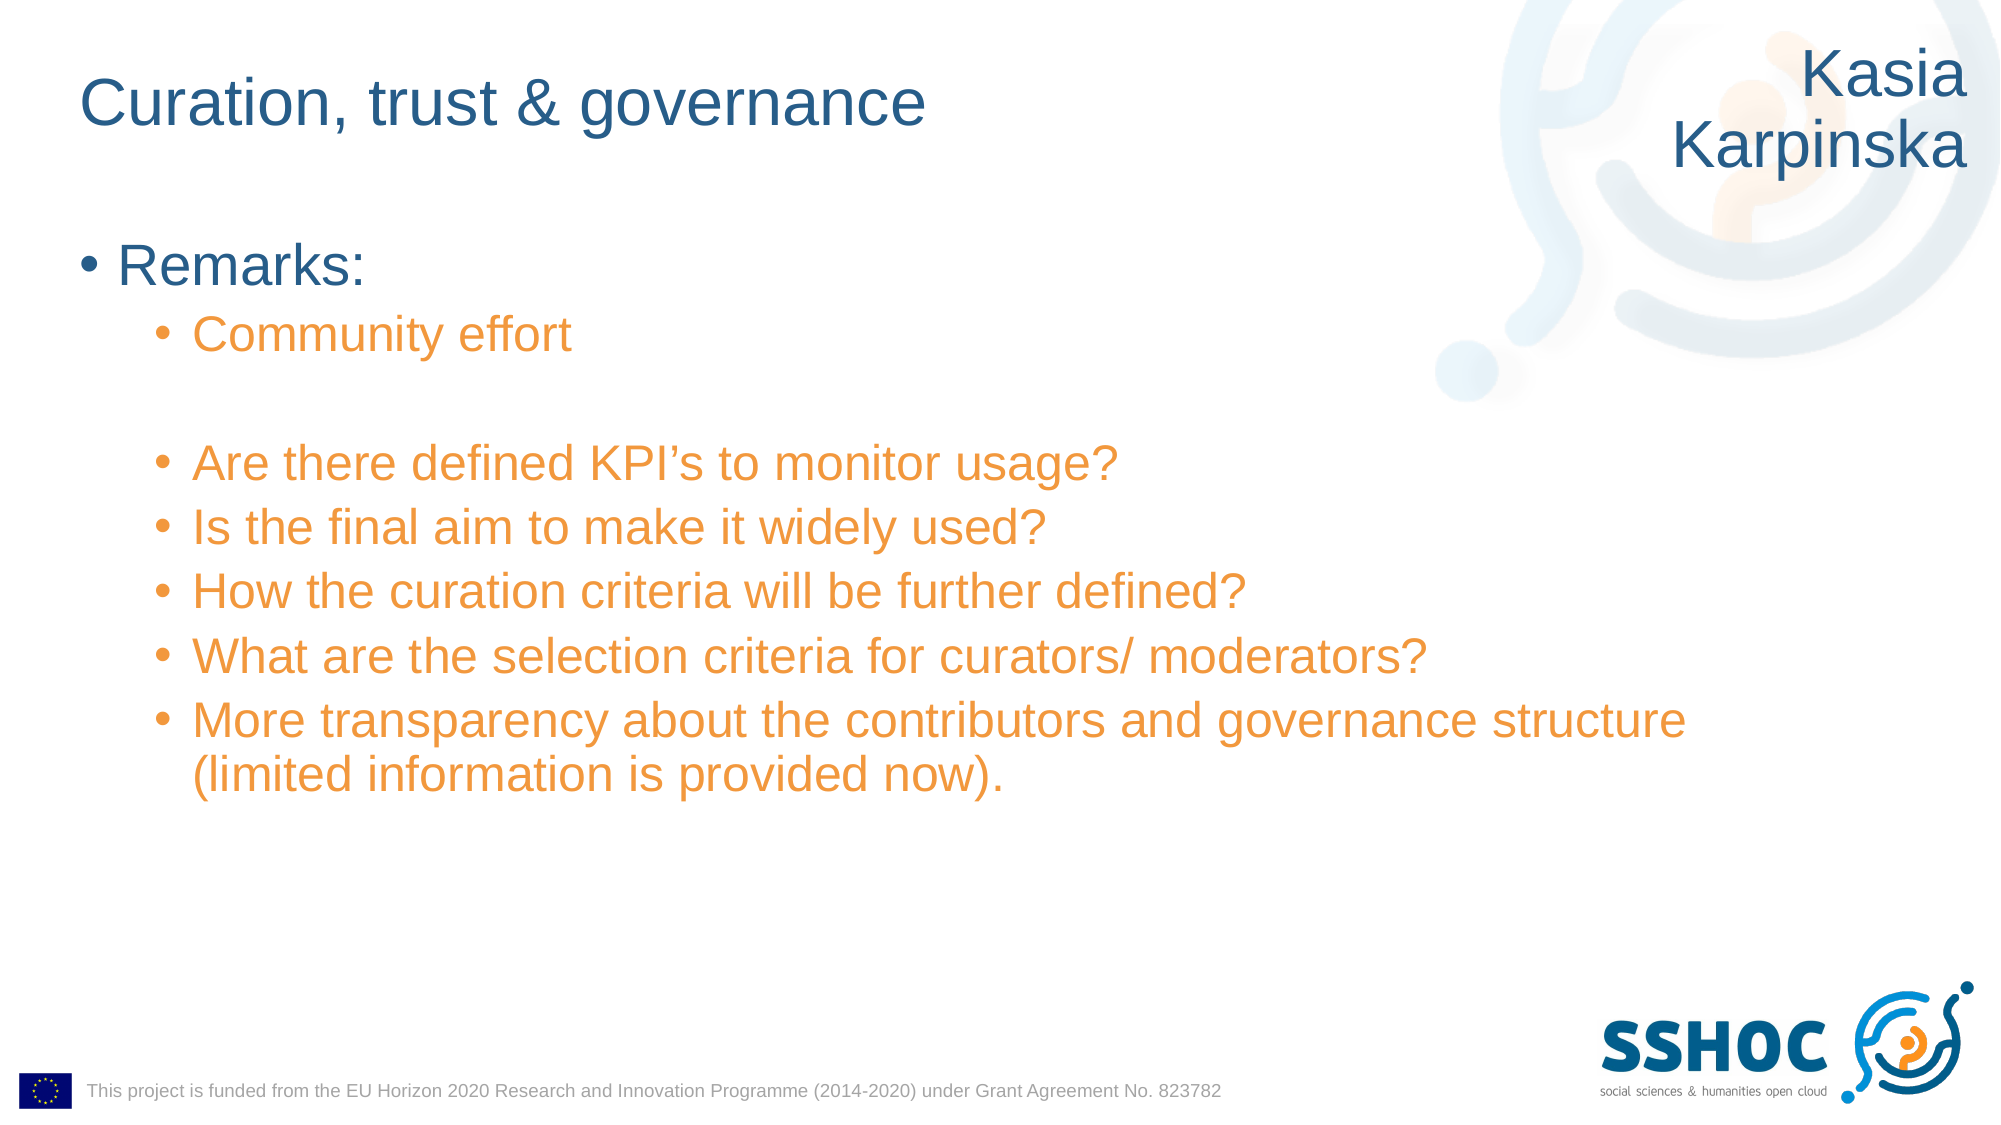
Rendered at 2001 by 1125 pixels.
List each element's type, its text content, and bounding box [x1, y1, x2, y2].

text_box Kasia Karpinska [1490, 23, 1983, 228]
picture [19, 1073, 72, 1109]
title Curation, trust & governance [64, 59, 1490, 227]
list Remarks: Community effort Are there defined KPI’s to monitor usage? Is the final aim to make it widely used? How the curation criteria will be further defined? What are the selection criteria for curators/ moderators? More transparency about the contributors and governance structure (limited information is provided now). [64, 227, 1863, 1015]
picture [1597, 965, 2001, 1118]
